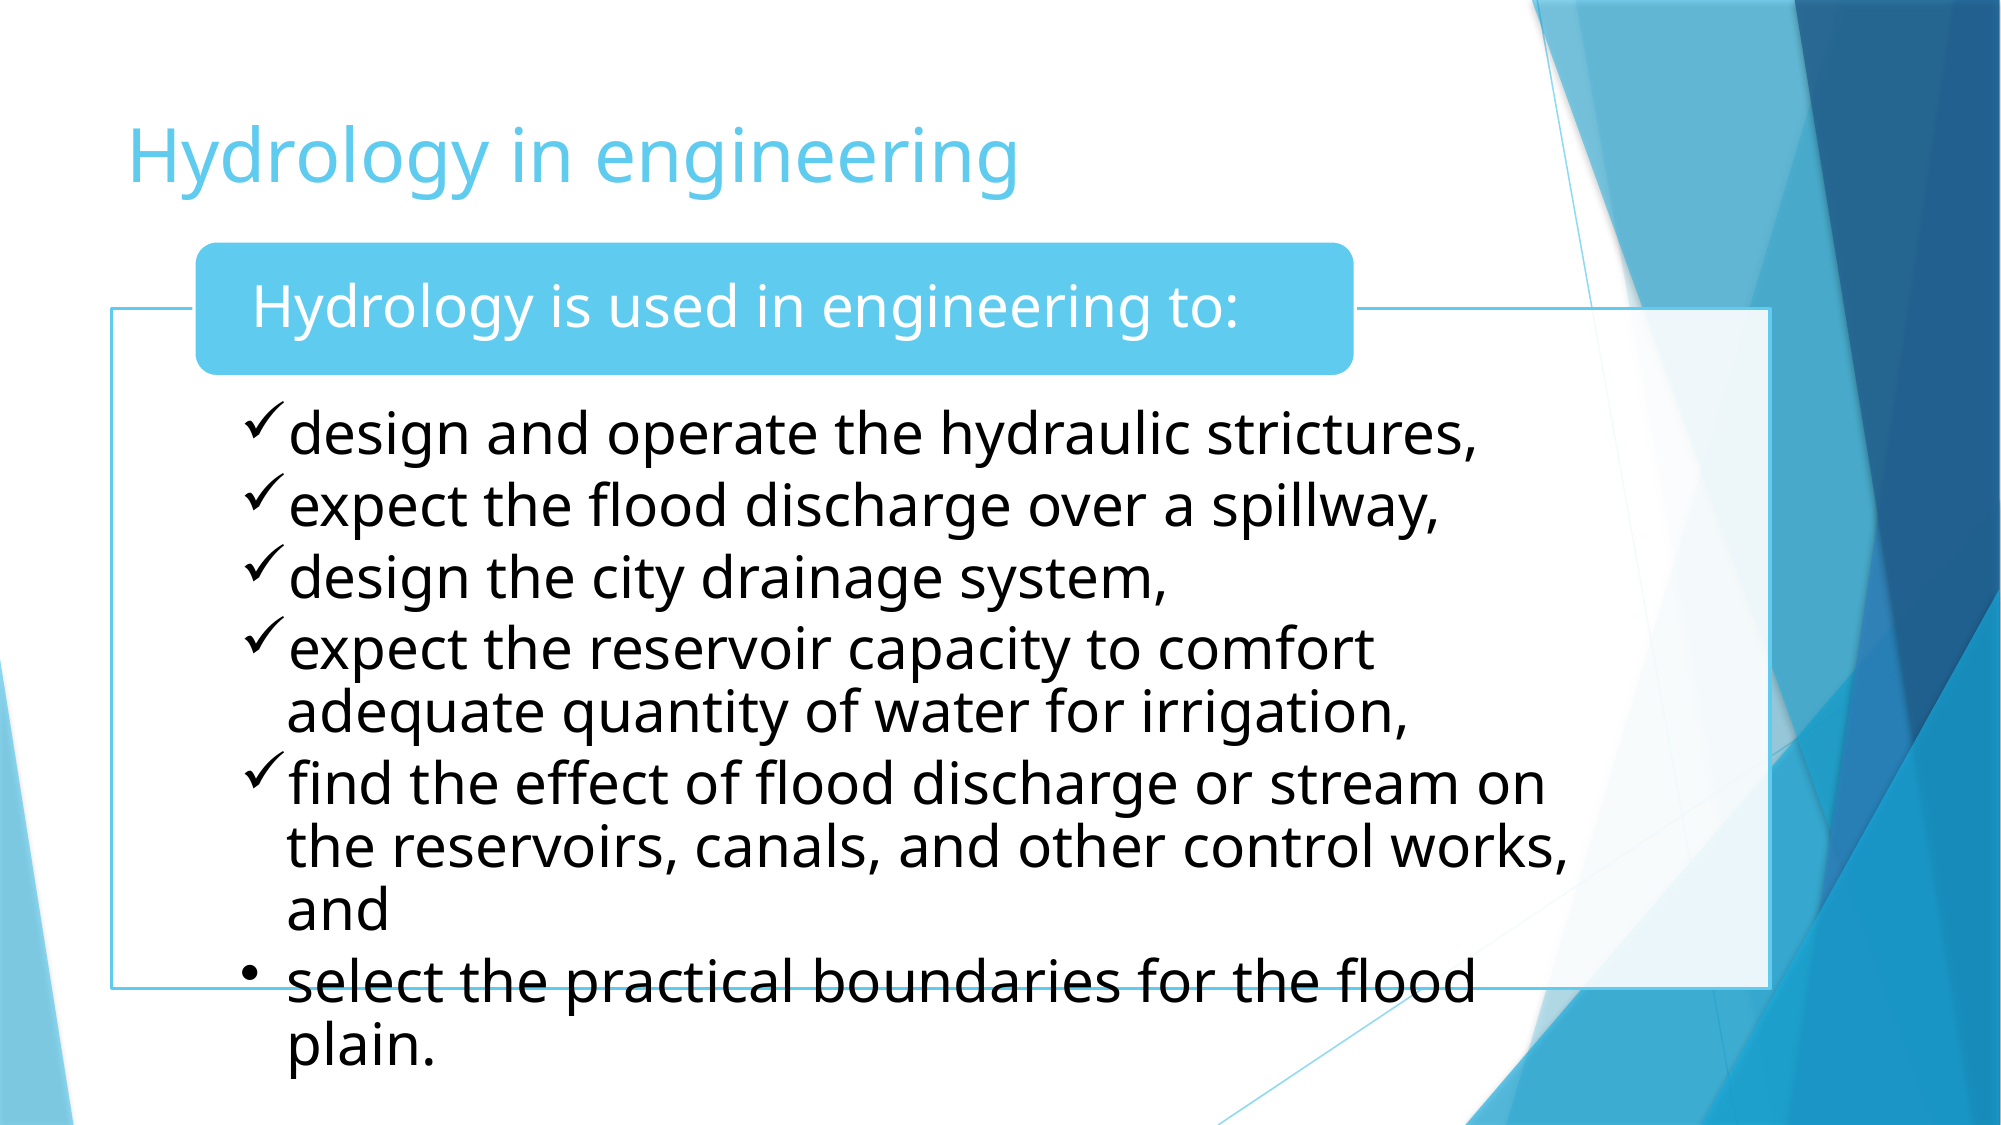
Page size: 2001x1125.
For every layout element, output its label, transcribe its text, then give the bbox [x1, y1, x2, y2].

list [110, 220, 1771, 1009]
title Hydrology in engineering [111, 99, 1522, 219]
